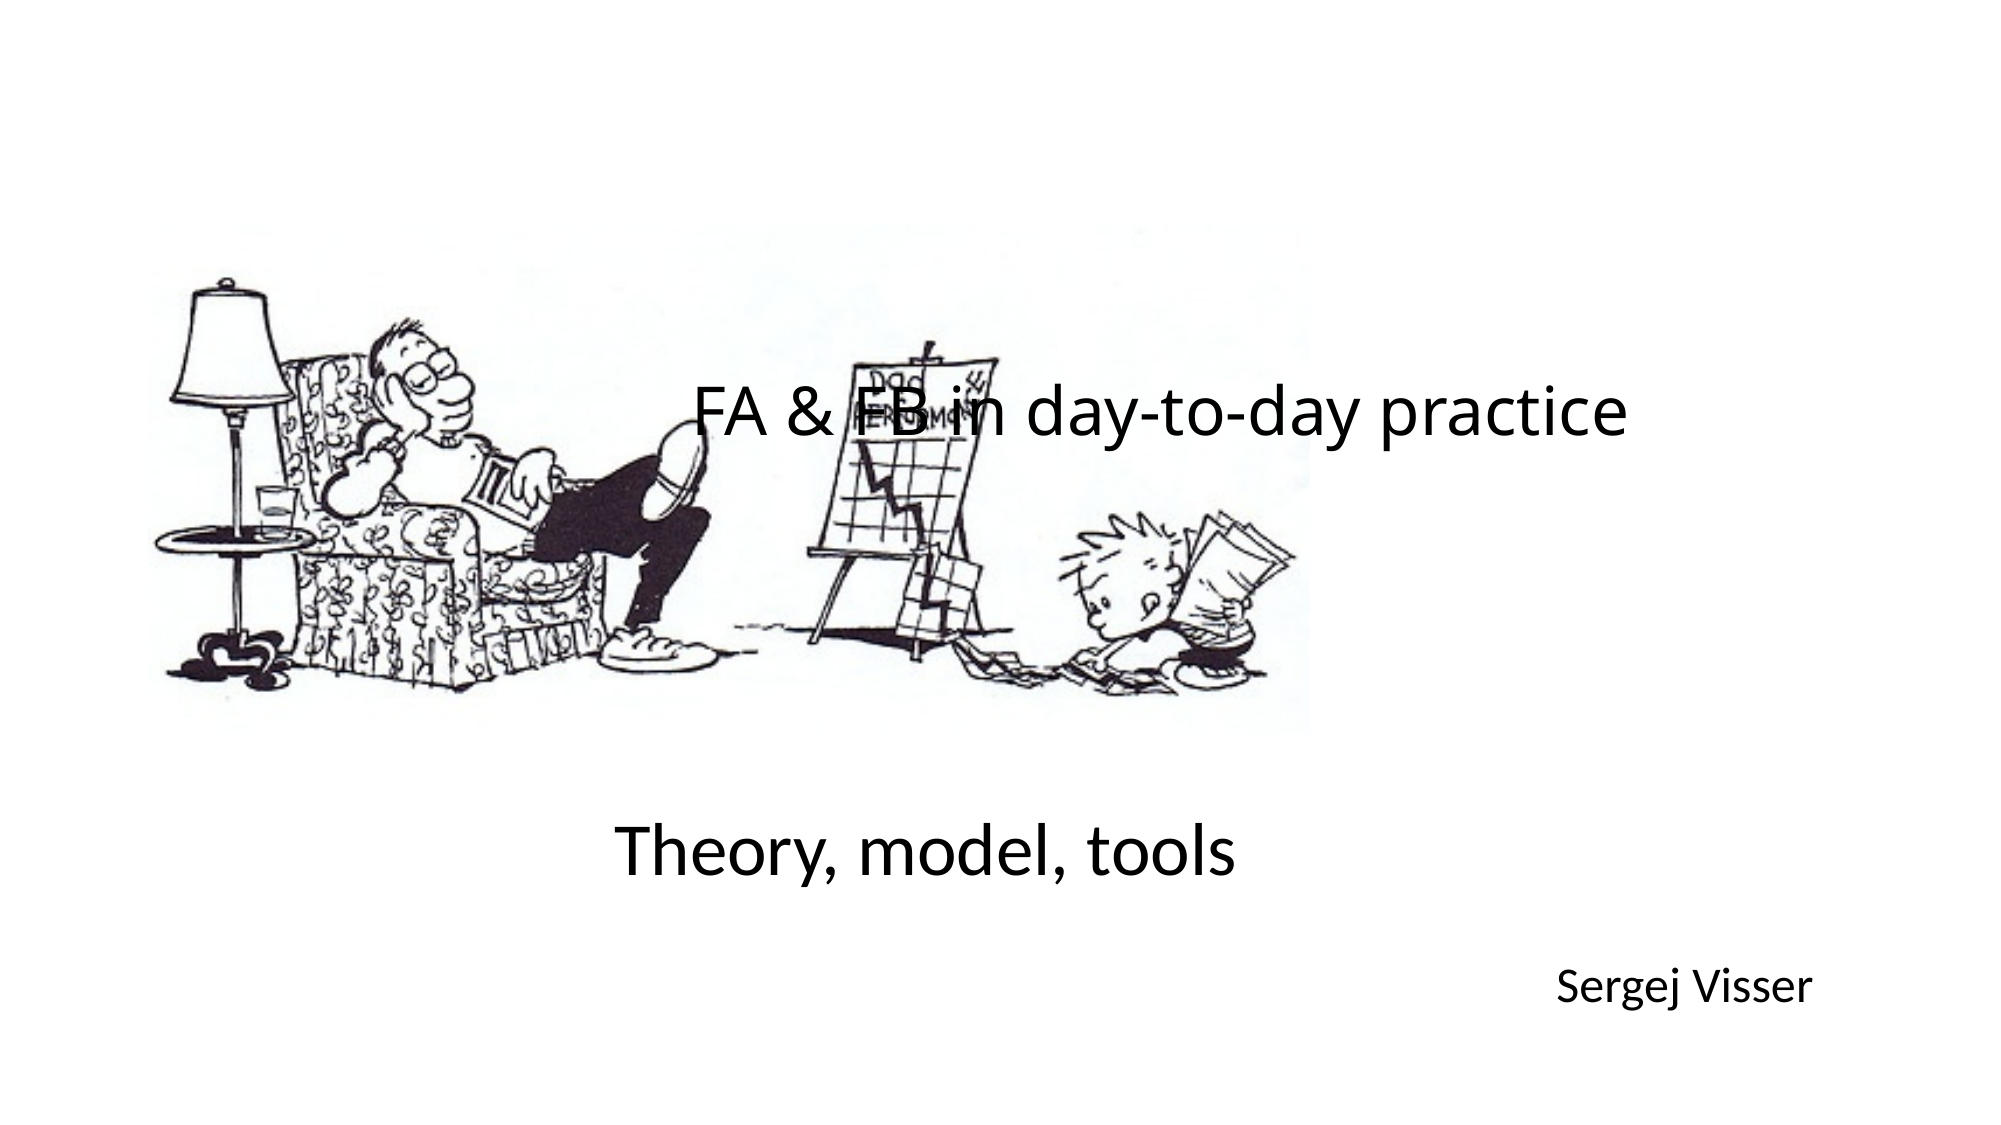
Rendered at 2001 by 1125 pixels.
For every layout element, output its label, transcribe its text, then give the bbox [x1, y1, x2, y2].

picture [147, 224, 1310, 734]
subtitle Theory, model, tools [101, 590, 1750, 1034]
text_box Sergej Visser [1541, 944, 1829, 1020]
title FA & FB in day-to-day practice [1310, 365, 1911, 758]
